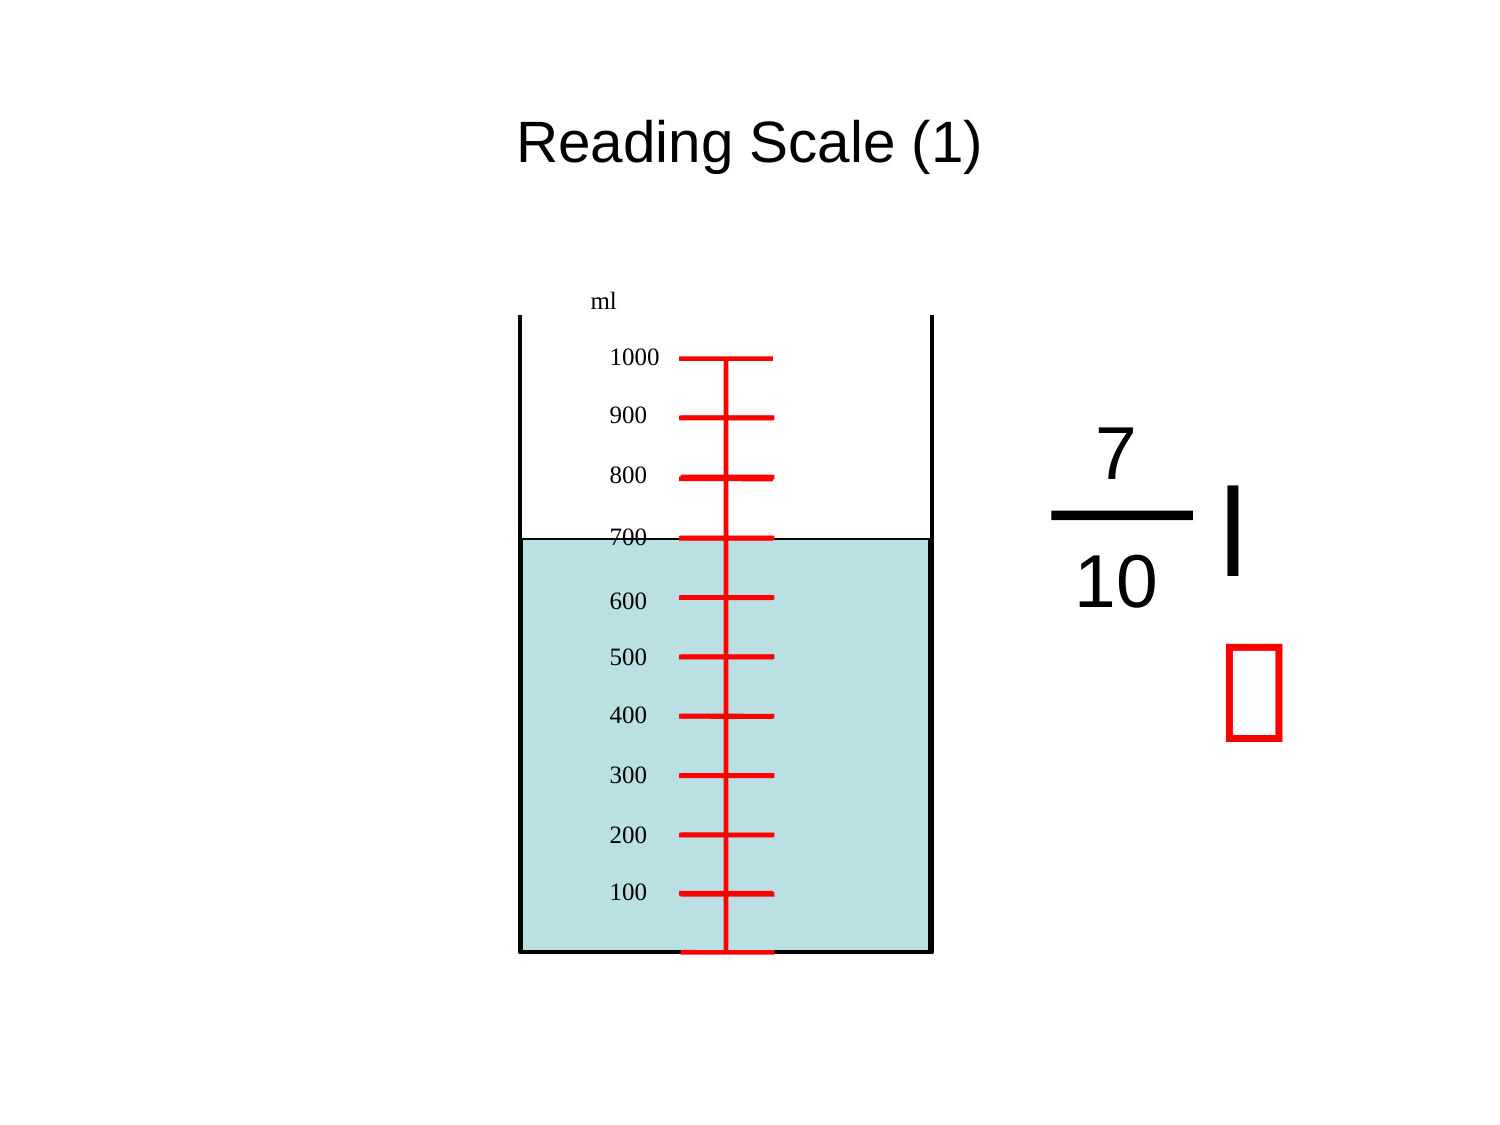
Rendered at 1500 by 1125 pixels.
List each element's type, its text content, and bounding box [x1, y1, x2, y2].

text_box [1051, 396, 1347, 638]
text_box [519, 276, 933, 953]
text_box  [1198, 597, 1471, 778]
title Reading Scale (1) [74, 44, 1426, 233]
